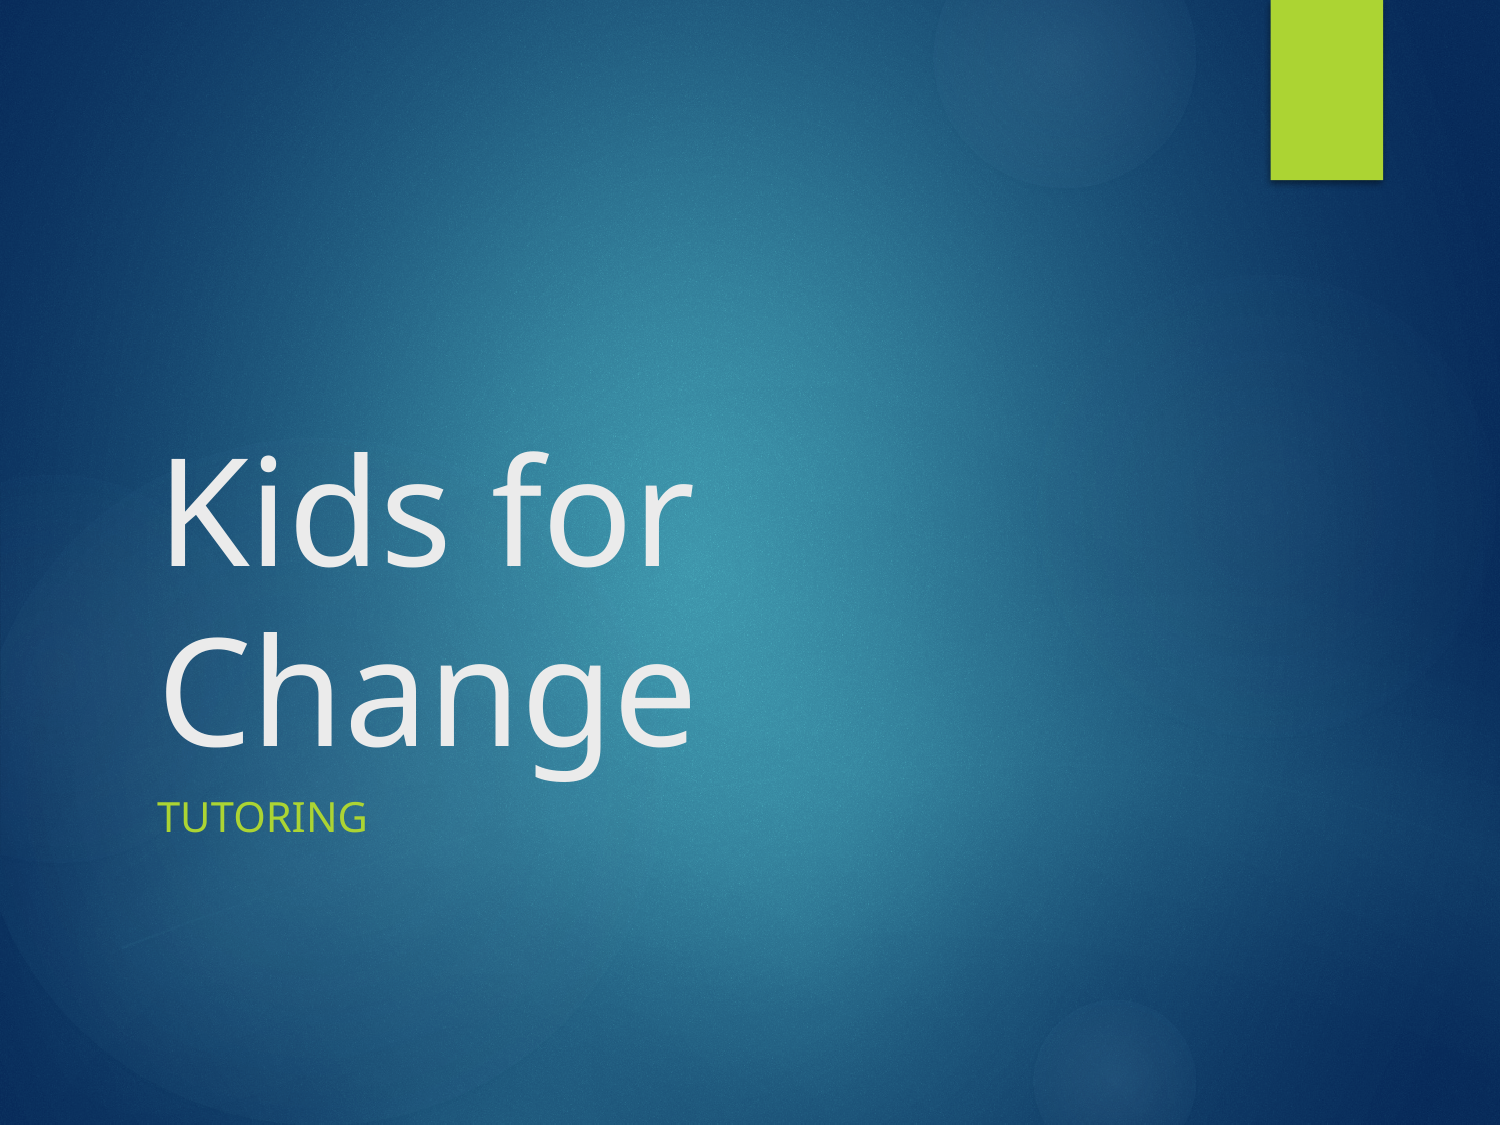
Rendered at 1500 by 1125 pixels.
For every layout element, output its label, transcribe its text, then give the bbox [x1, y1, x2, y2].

subtitle Tutoring [142, 783, 1229, 925]
title Kids for Change [142, 237, 1229, 783]
